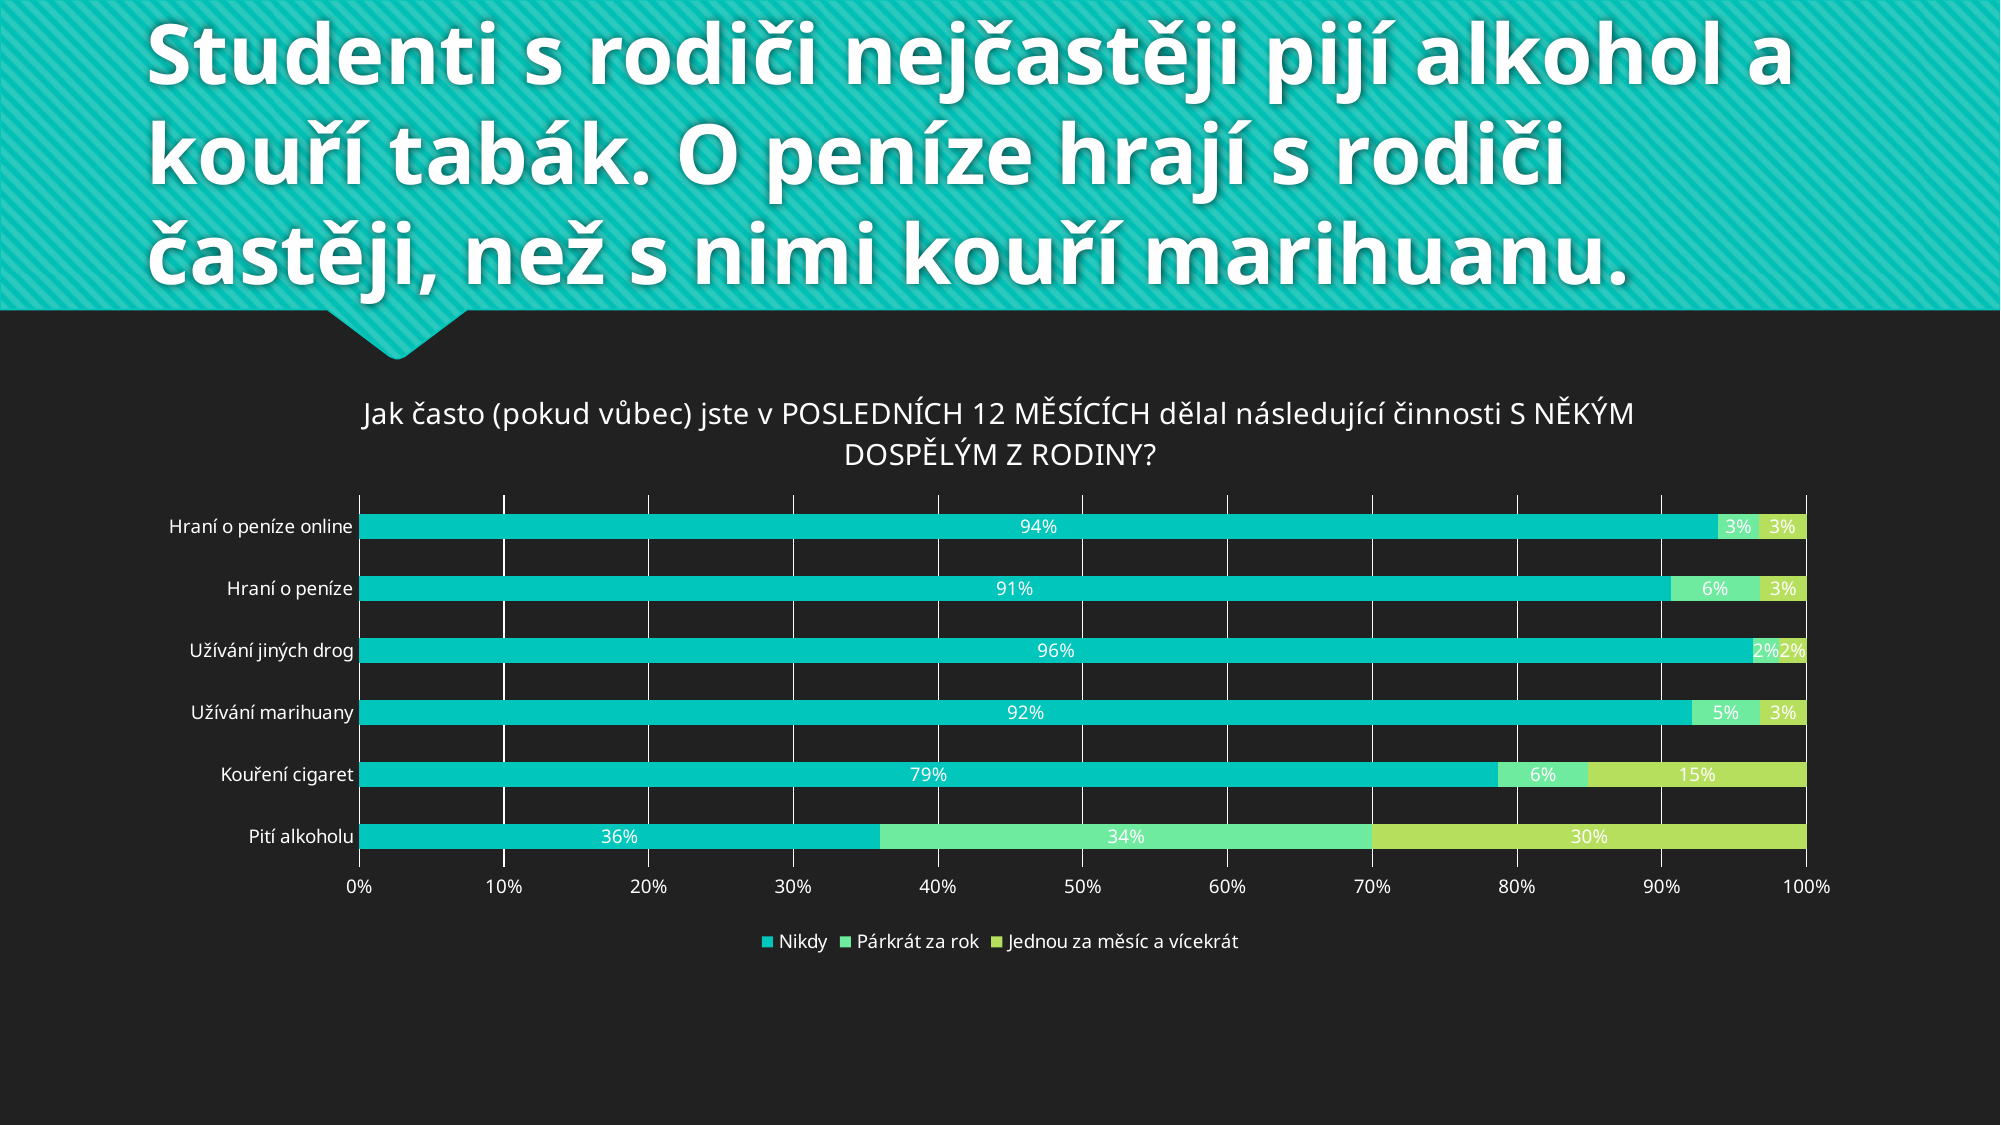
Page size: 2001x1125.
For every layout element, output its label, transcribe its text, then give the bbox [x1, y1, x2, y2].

chart [134, 364, 1866, 962]
title Studenti s rodiči nejčastěji pijí alkohol a kouří tabák. O peníze hrají s rodiči častěji, než s nimi kouří marihuanu. [131, 149, 1866, 309]
